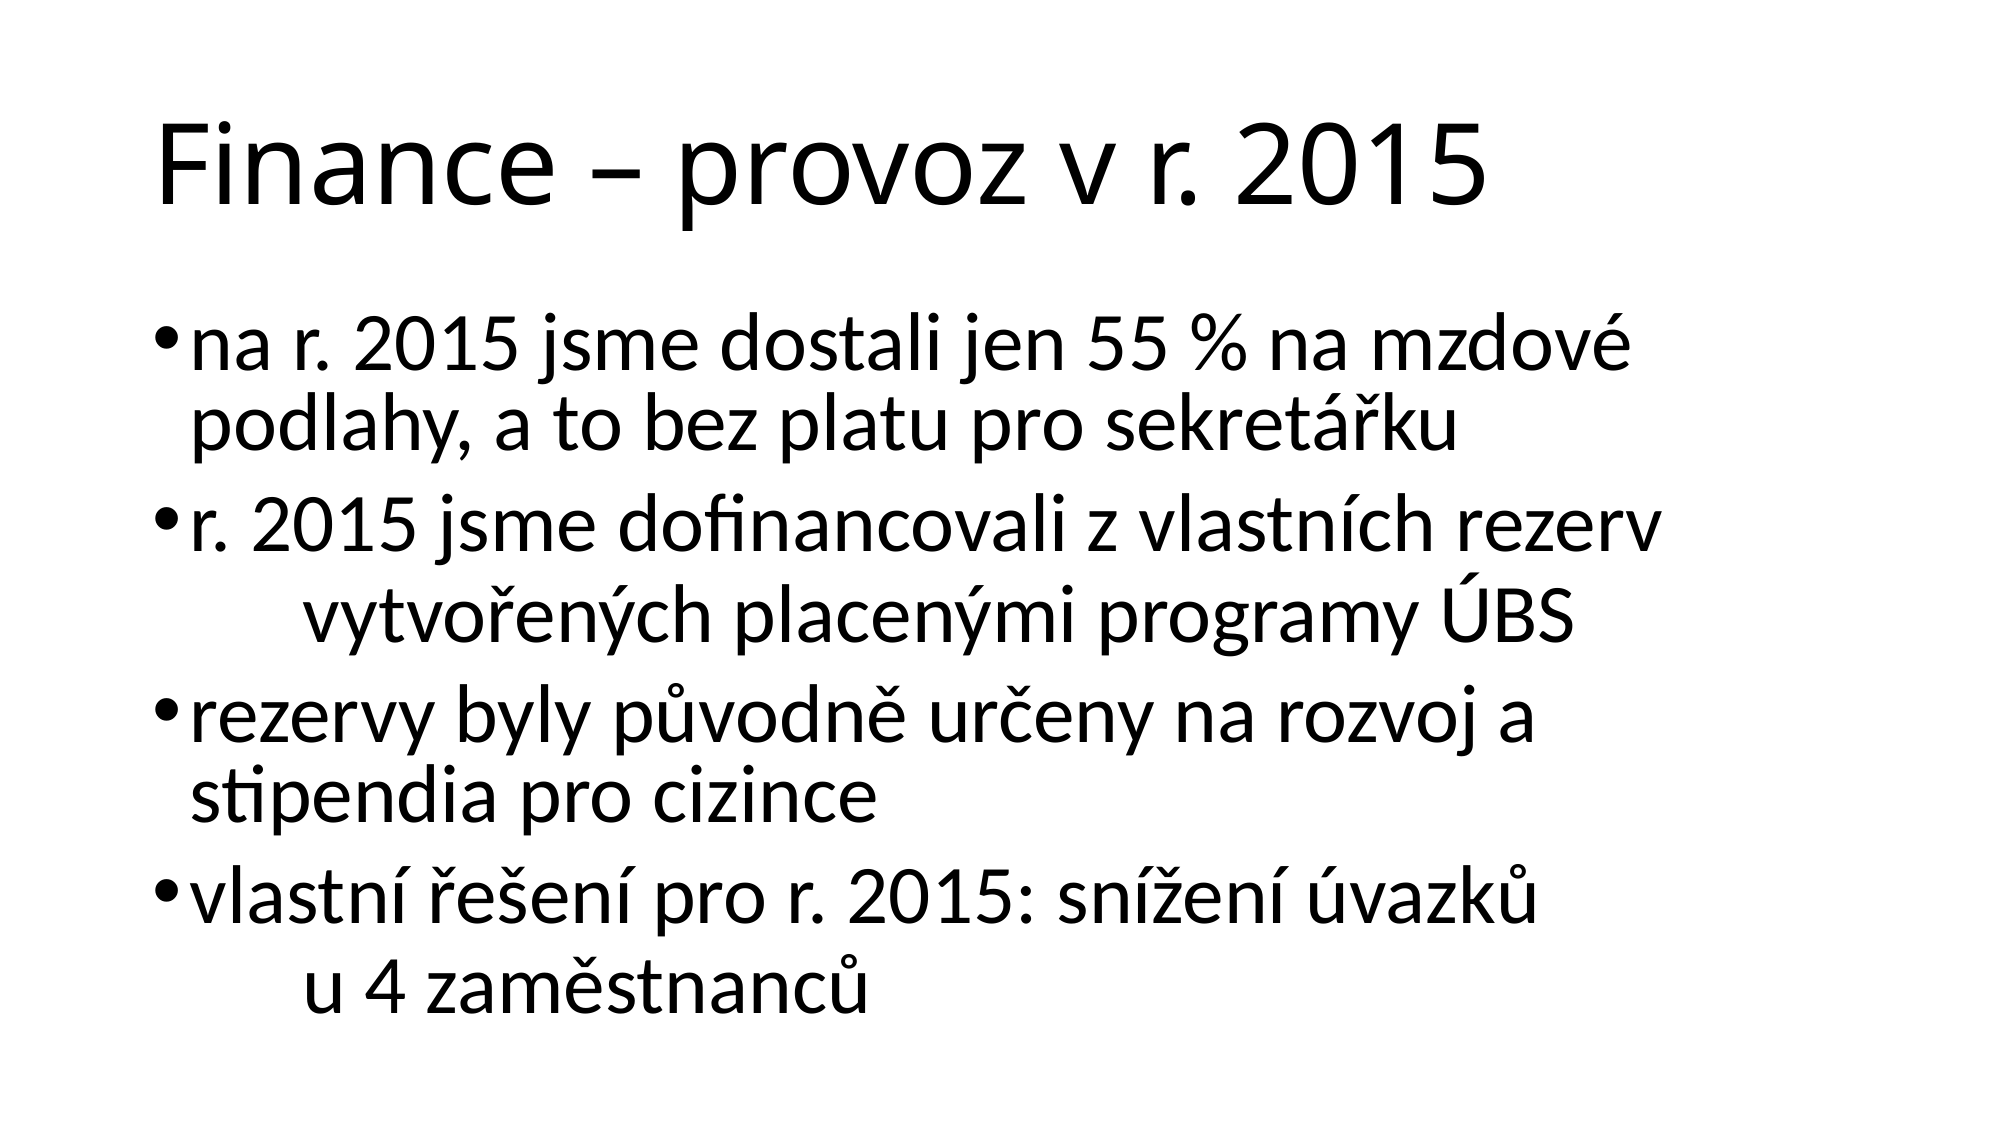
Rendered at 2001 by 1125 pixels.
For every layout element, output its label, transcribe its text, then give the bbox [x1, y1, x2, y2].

title Finance – provoz v r. 2015 [137, 59, 1863, 278]
list na r. 2015 jsme dostali jen 55 % na mzdové podlahy, a to bez platu pro sekretářku r. 2015 jsme dofinancovali z vlastních rezerv vytvořených placenými programy ÚBS rezervy byly původně určeny na rozvoj a stipendia pro cizince vlastní řešení pro r. 2015: snížení úvazků u 4 zaměstnanců [137, 299, 1863, 1014]
